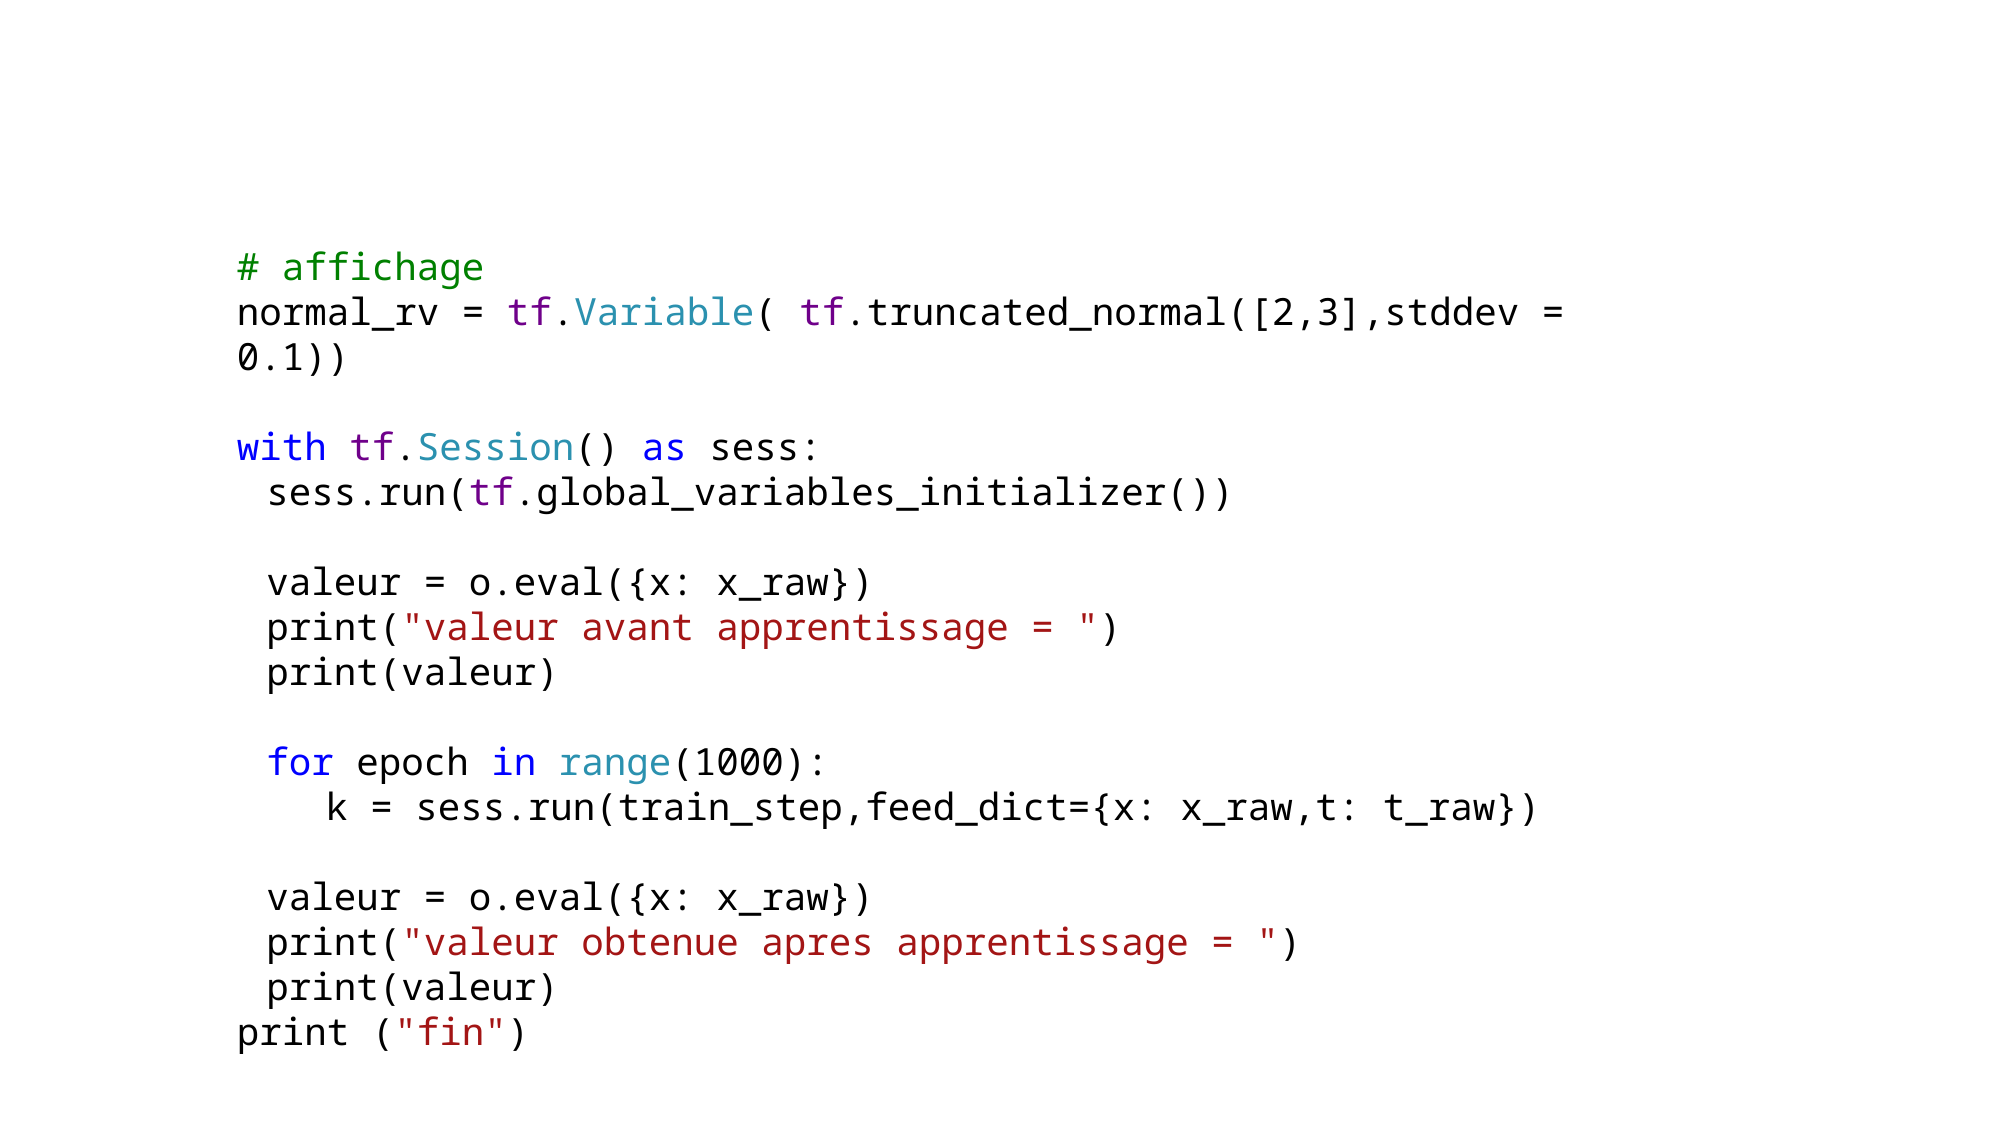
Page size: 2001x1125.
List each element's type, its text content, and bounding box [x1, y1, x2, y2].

text_box # affichage normal_rv = tf.Variable( tf.truncated_normal([2,3],stddev = 0.1)) with tf.Session() as sess: sess.run(tf.global_variables_initializer()) valeur = o.eval({x: x_raw}) print("valeur avant apprentissage = ") print(valeur) for epoch in range(1000): k = sess.run(train_step,feed_dict={x: x_raw,t: t_raw}) valeur = o.eval({x: x_raw}) print("valeur obtenue apres apprentissage = ") print(valeur) print ("fin") [222, 235, 1611, 1061]
